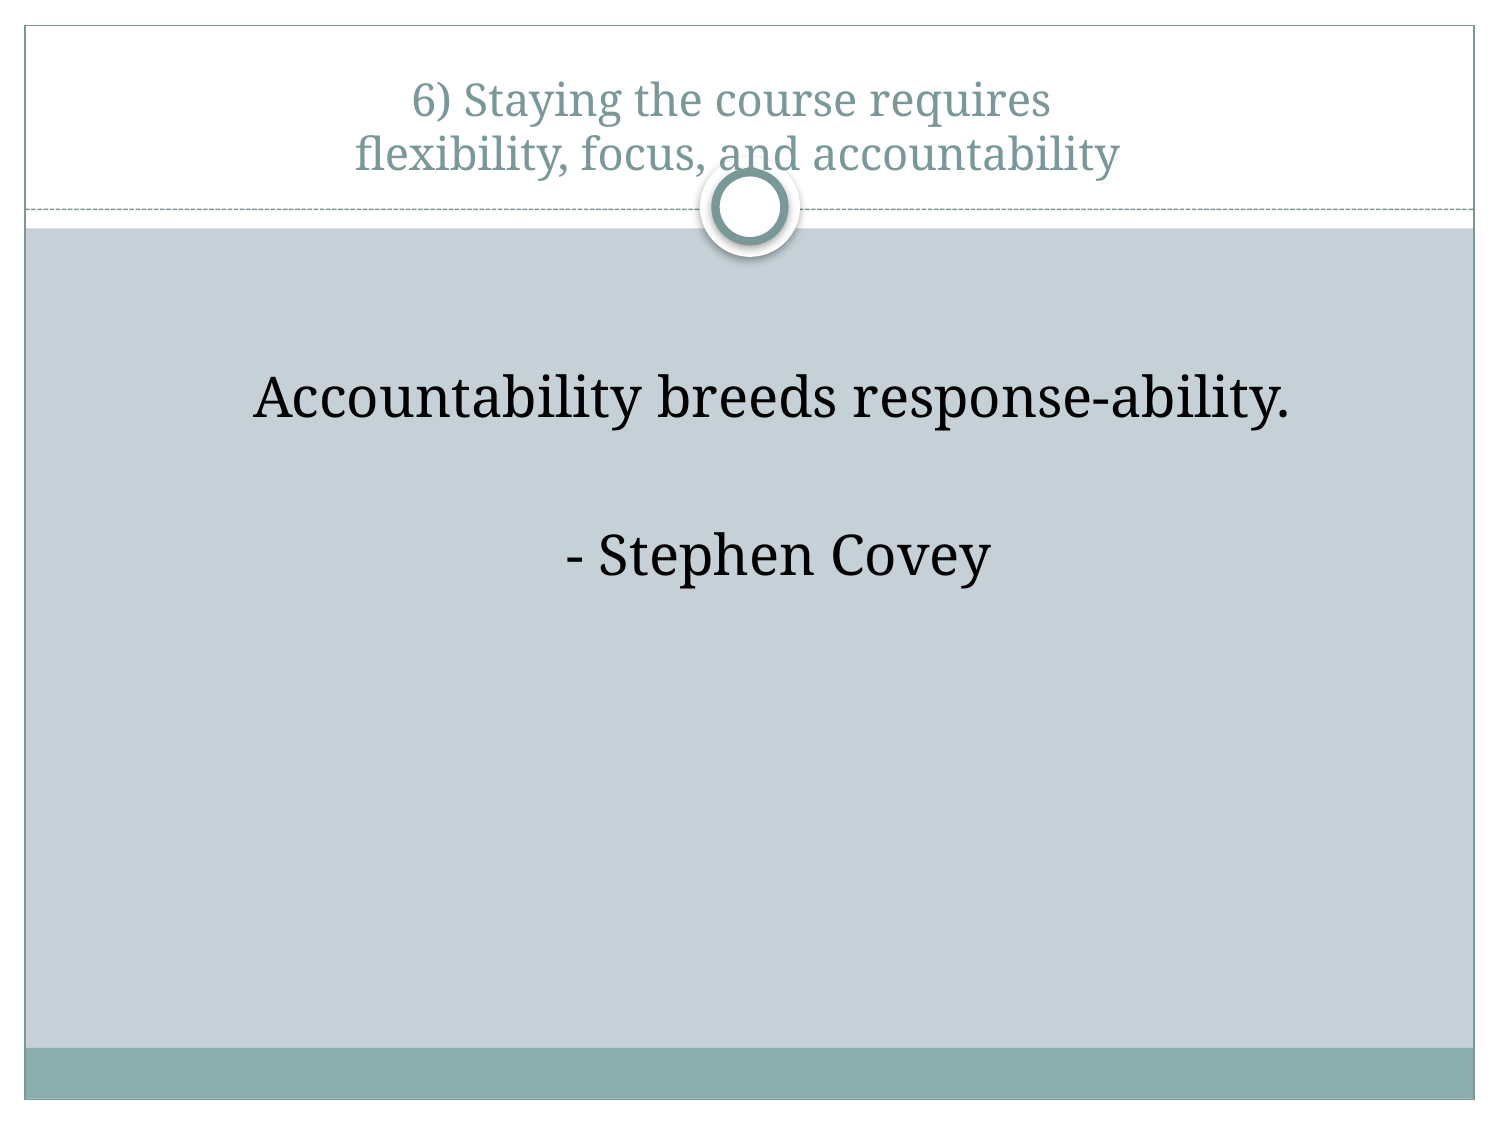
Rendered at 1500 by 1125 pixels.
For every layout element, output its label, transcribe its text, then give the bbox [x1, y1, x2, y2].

list [49, 249, 1445, 1001]
title 6) Staying the course requires flexibility, focus, and accountability [37, 62, 1438, 187]
text_box Accountability breeds response-ability. - Stephen Covey [74, 274, 1470, 1026]
